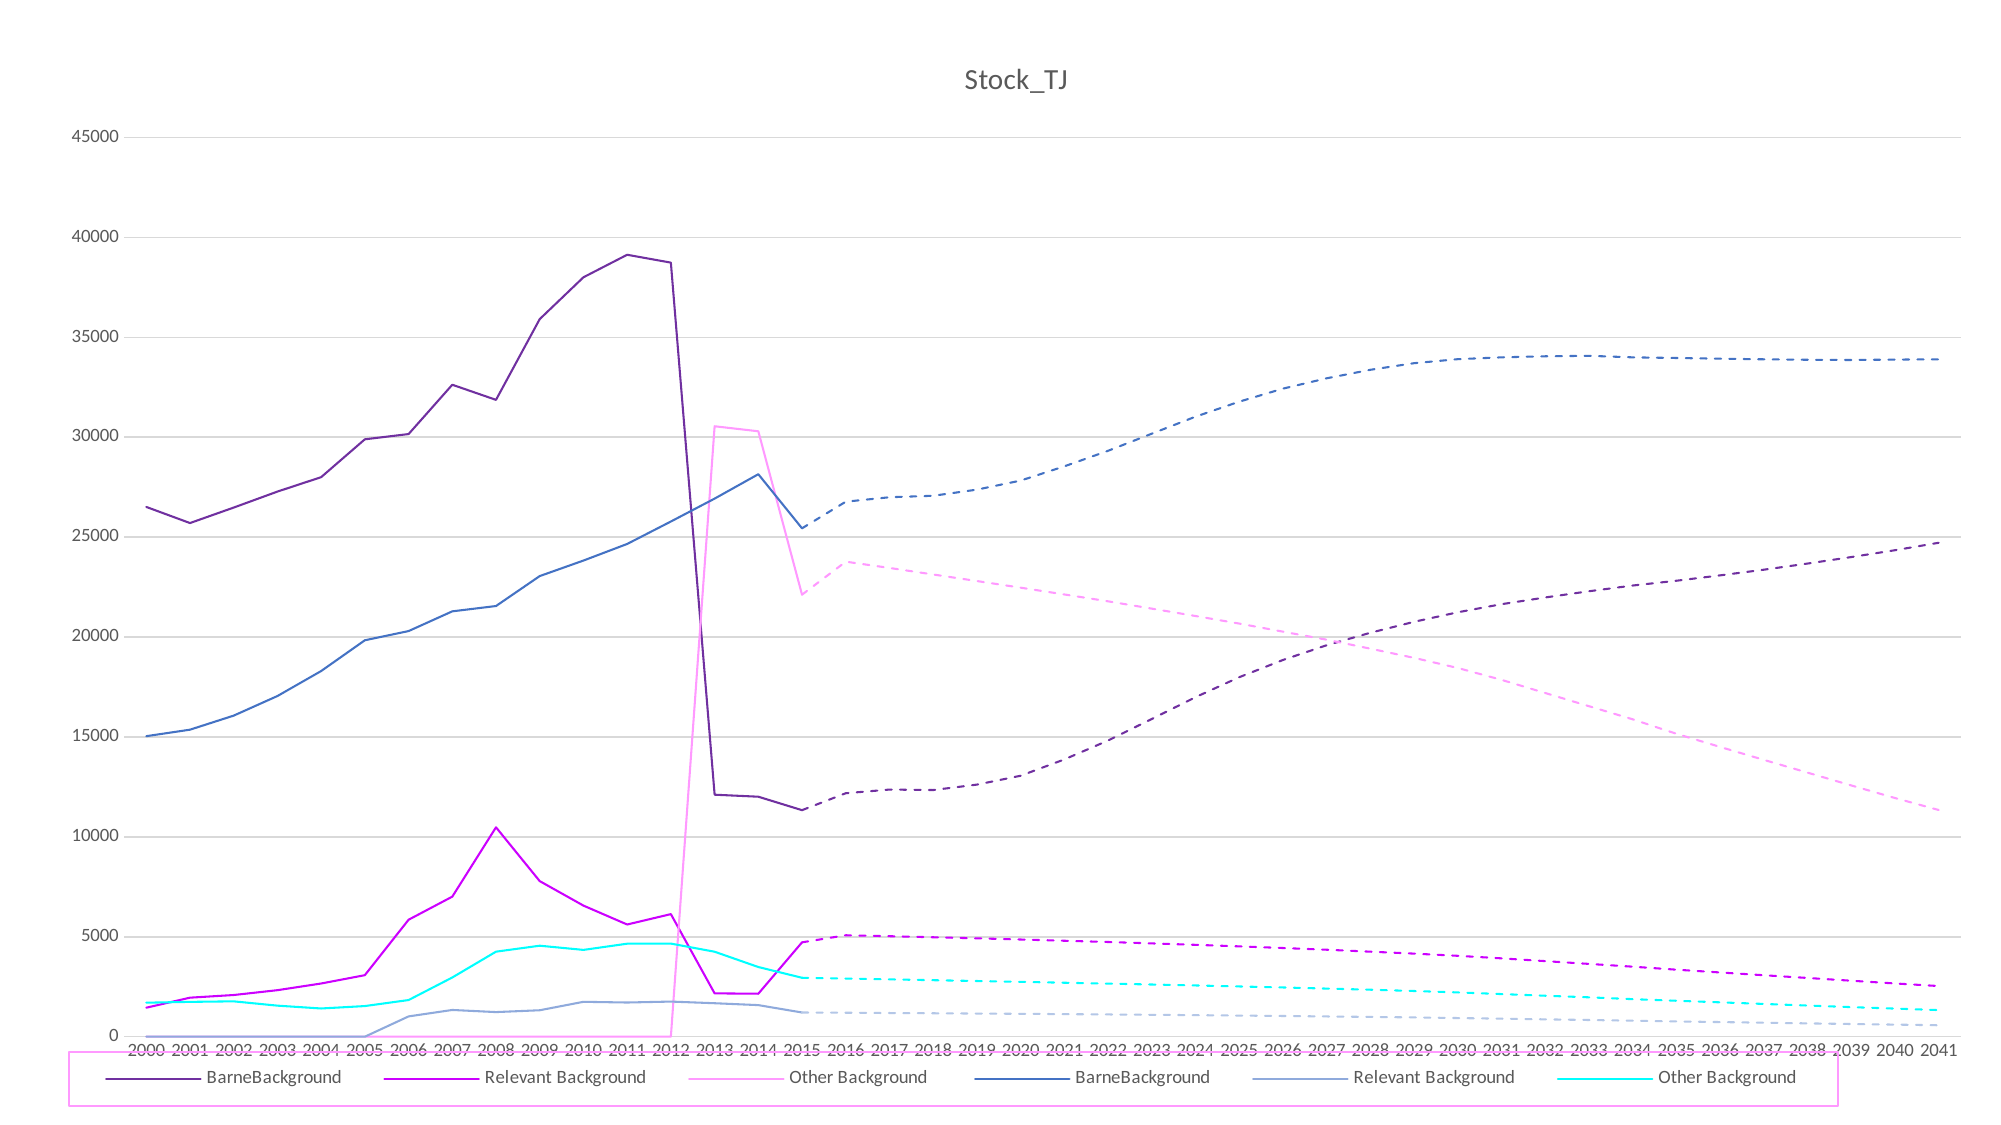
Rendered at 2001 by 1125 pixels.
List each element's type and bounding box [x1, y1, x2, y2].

chart [32, 28, 2000, 1125]
